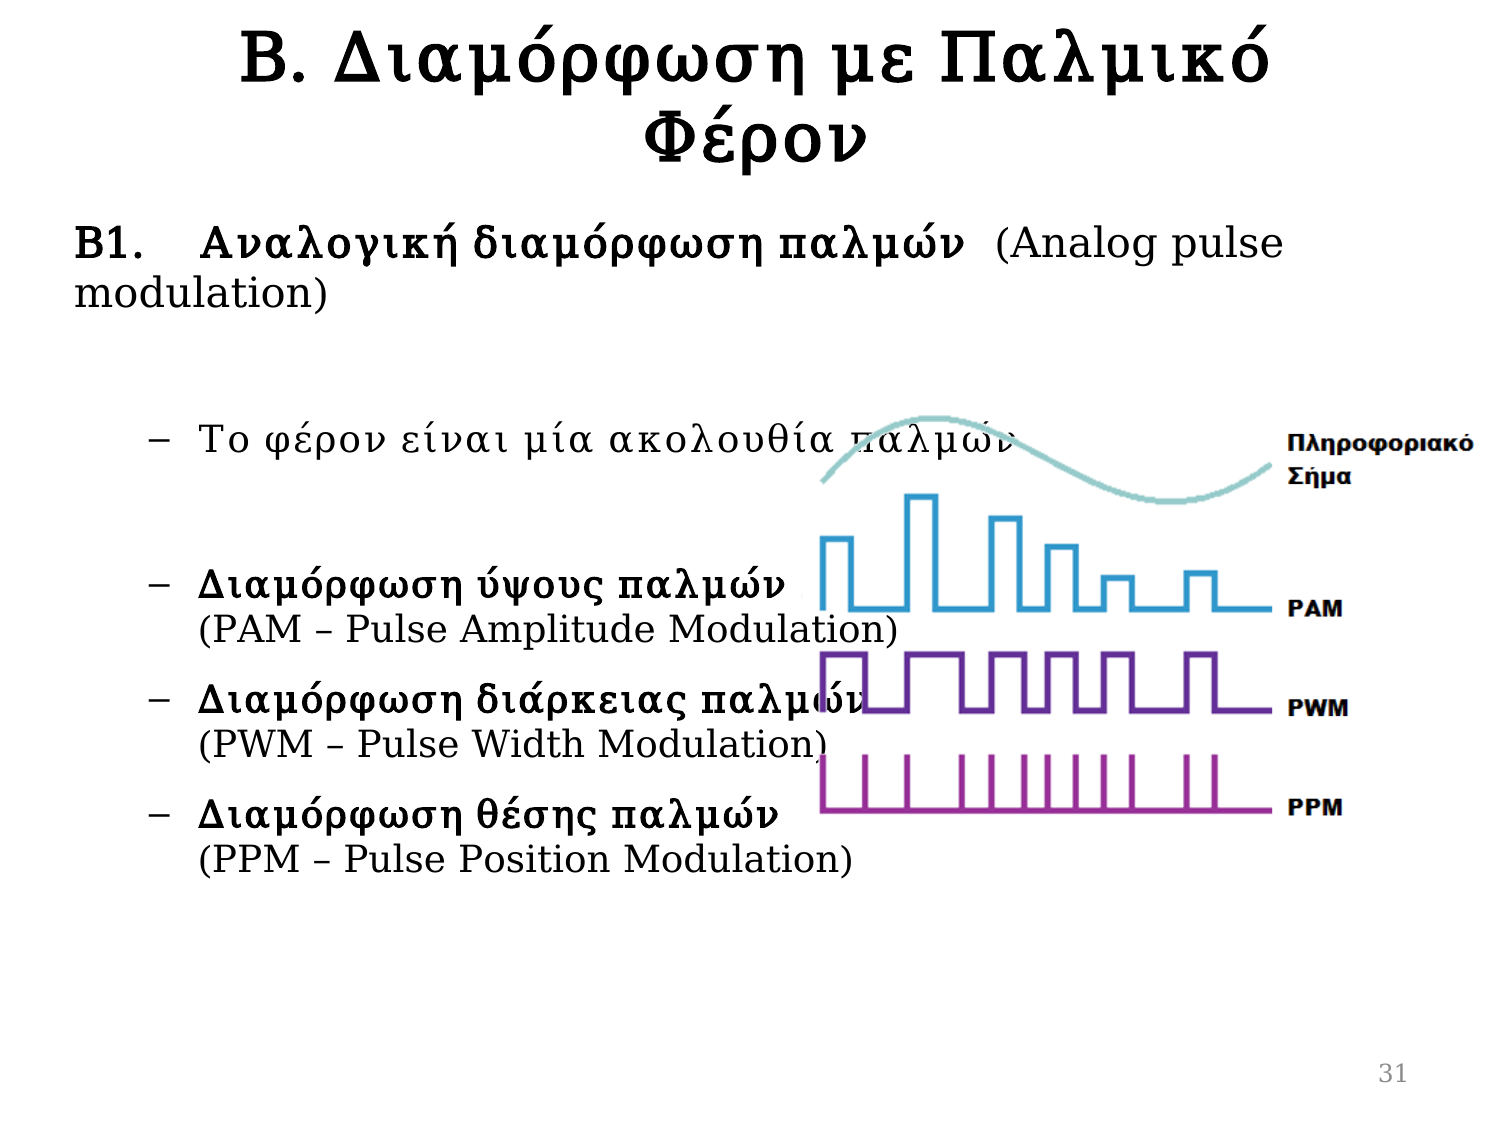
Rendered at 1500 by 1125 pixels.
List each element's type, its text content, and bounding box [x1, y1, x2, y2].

slide_number 31 [1222, 1042, 1425, 1103]
title B. Διαμόρφωση με Παλμικό Φέρον [117, 0, 1393, 188]
picture [796, 385, 1496, 852]
list B1. Αναλογική διαμόρφωση παλμών (Analog pulse modulation) Το φέρον είναι μία ακολουθία παλμών Διαμόρφωση ύψους παλμών (PAM – Pulse Amplitude Modulation) Διαμόρφωση διάρκειας παλμών (PWM – Pulse Width Modulation) Διαμόρφωση θέσης παλμών (PPM – Pulse Position Modulation) [59, 208, 1436, 1000]
